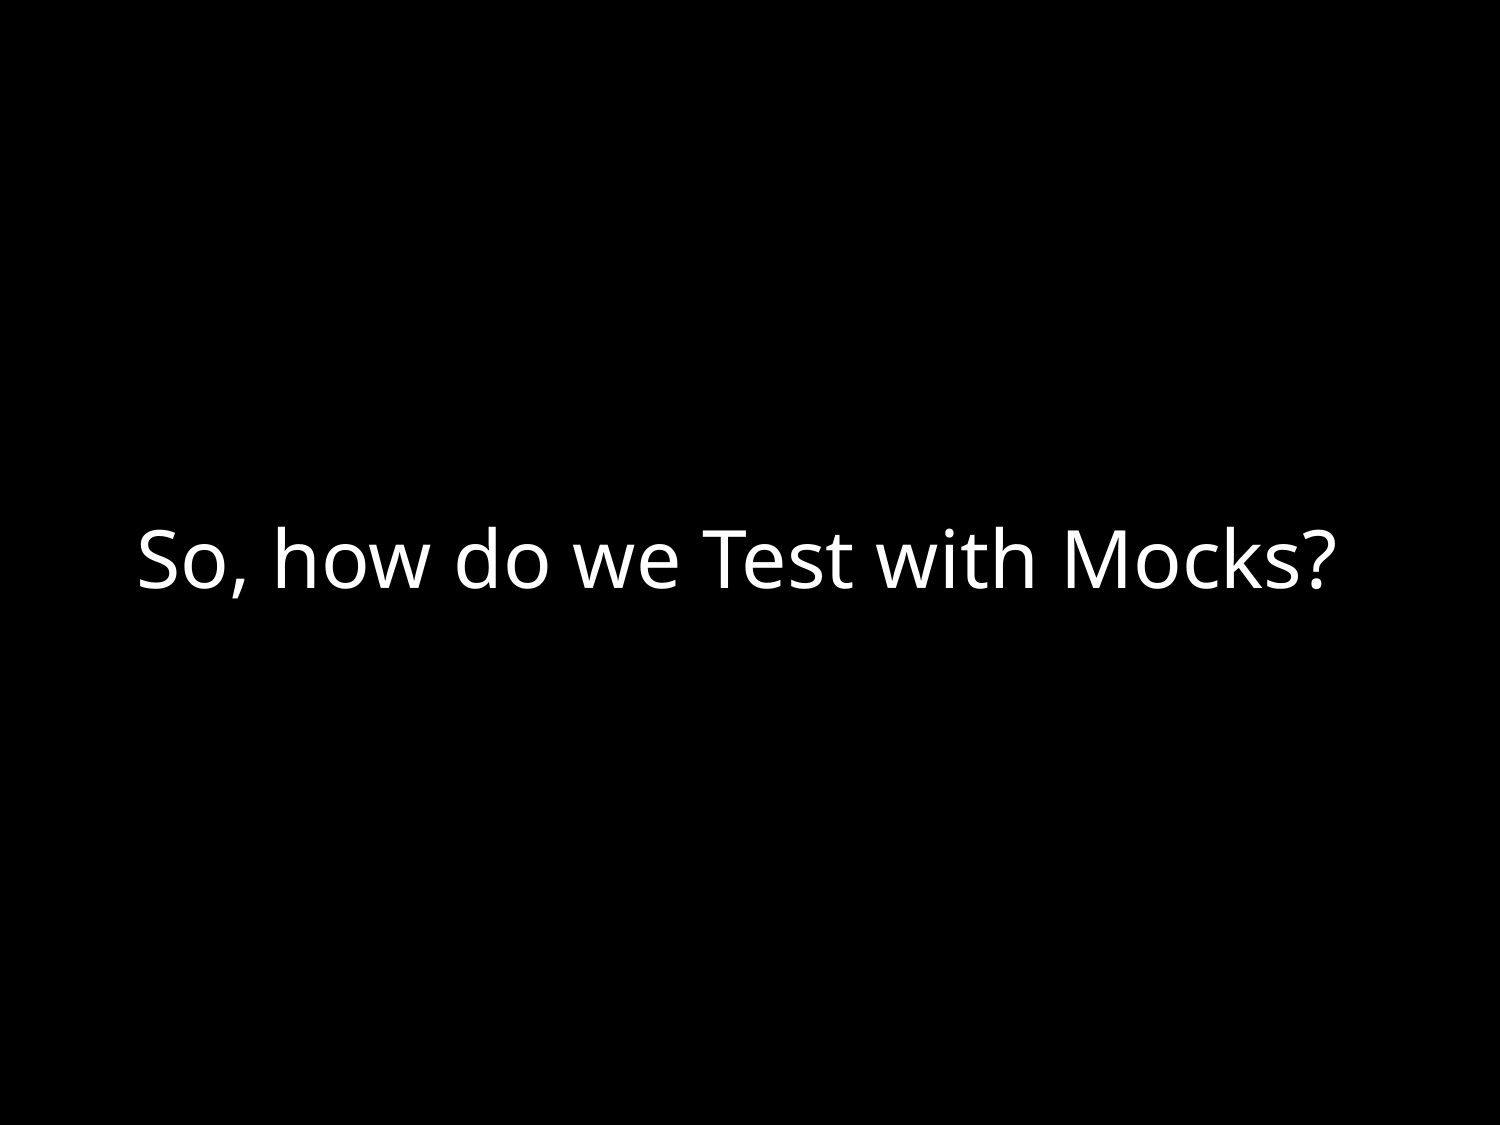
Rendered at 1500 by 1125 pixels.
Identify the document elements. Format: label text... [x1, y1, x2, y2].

title So, how do we Test with Mocks? [62, 462, 1413, 650]
